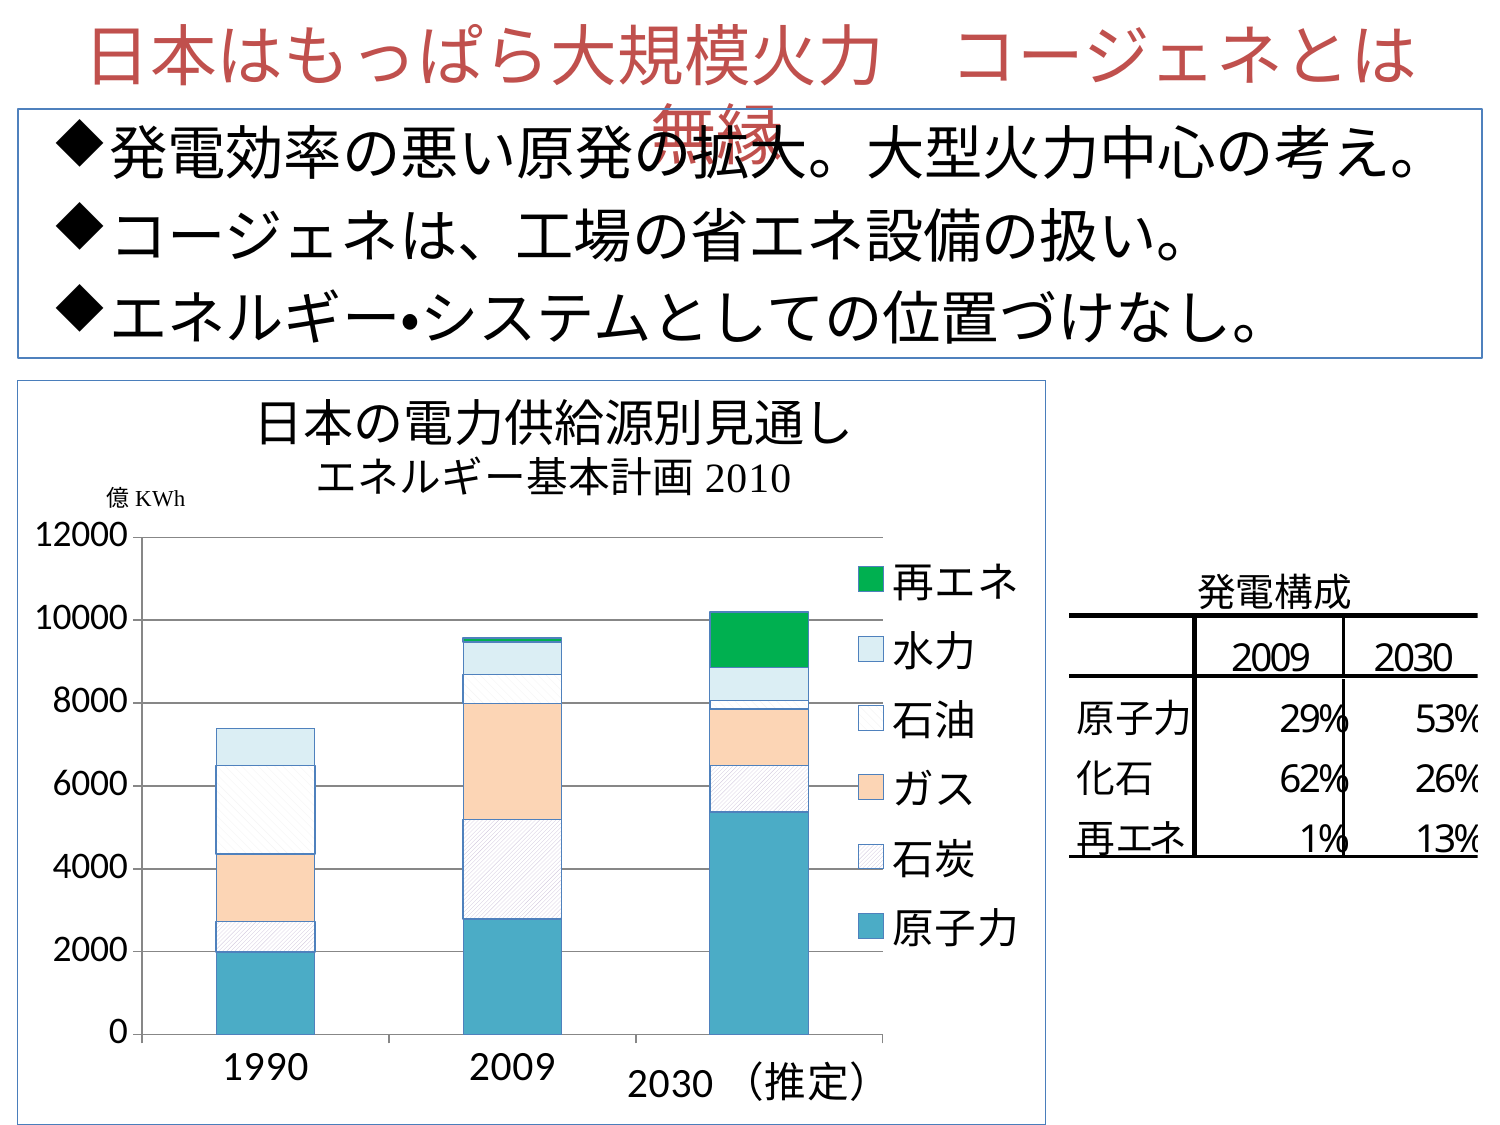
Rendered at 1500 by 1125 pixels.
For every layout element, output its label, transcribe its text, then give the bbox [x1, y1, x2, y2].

text_box 発電効率の悪い原発の拡大。大型火力中心の考え。 コージェネは、工場の省エネ設備の扱い。 エネルギー・システムとしての位置づけなし。 [17, 108, 1483, 359]
chart [17, 380, 1046, 1125]
text_box 日本はもっぱら大規模火力 コージェネとは無縁 [41, 5, 1459, 108]
picture [1068, 550, 1483, 863]
